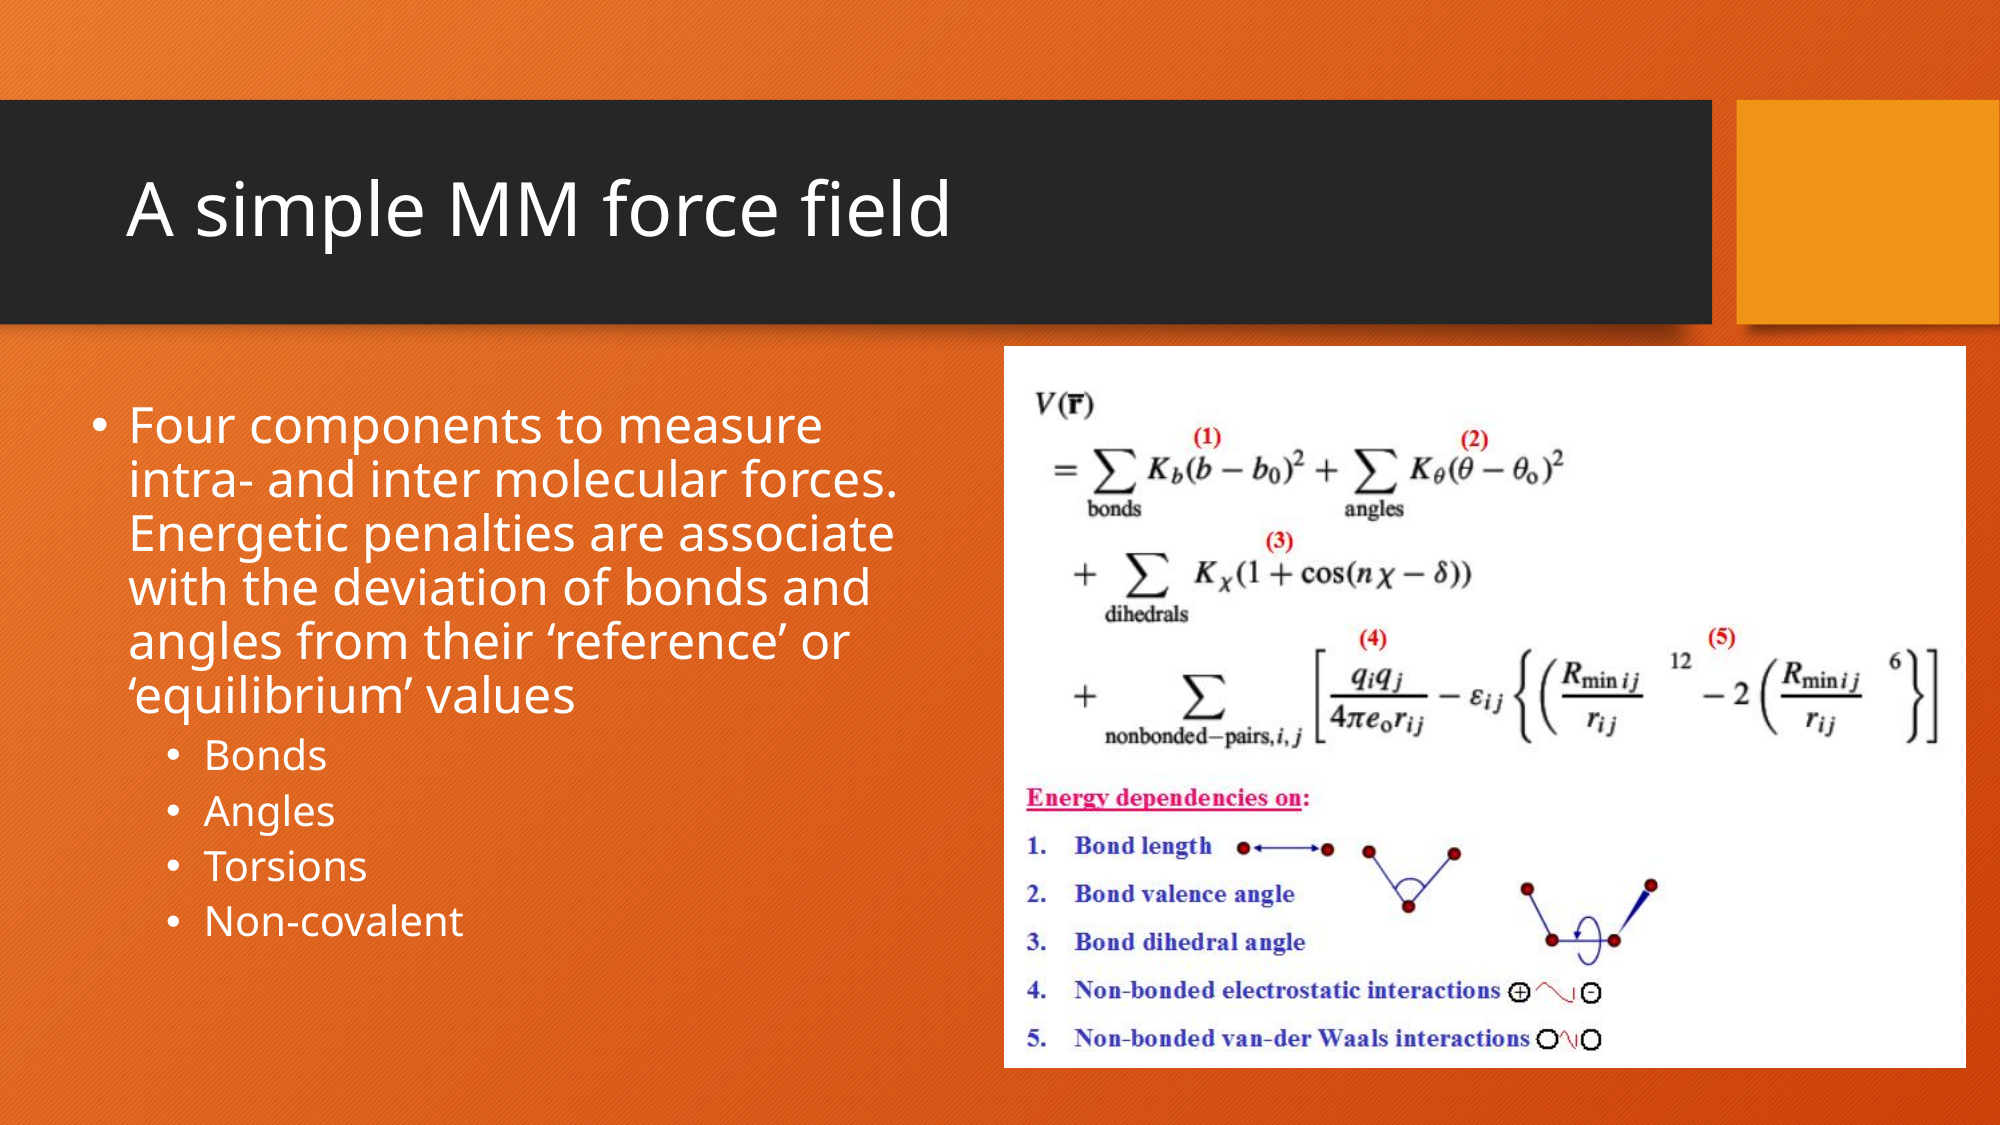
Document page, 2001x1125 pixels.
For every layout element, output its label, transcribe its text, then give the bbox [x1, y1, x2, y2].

title A simple MM force field [111, 123, 1689, 301]
list Four components to measure intra- and inter molecular forces. Energetic penalties are associate with the deviation of bonds and angles from their ‘reference’ or ‘equilibrium’ values Bonds Angles Torsions Non-covalent [76, 392, 940, 984]
picture [0, 325, 2000, 1068]
